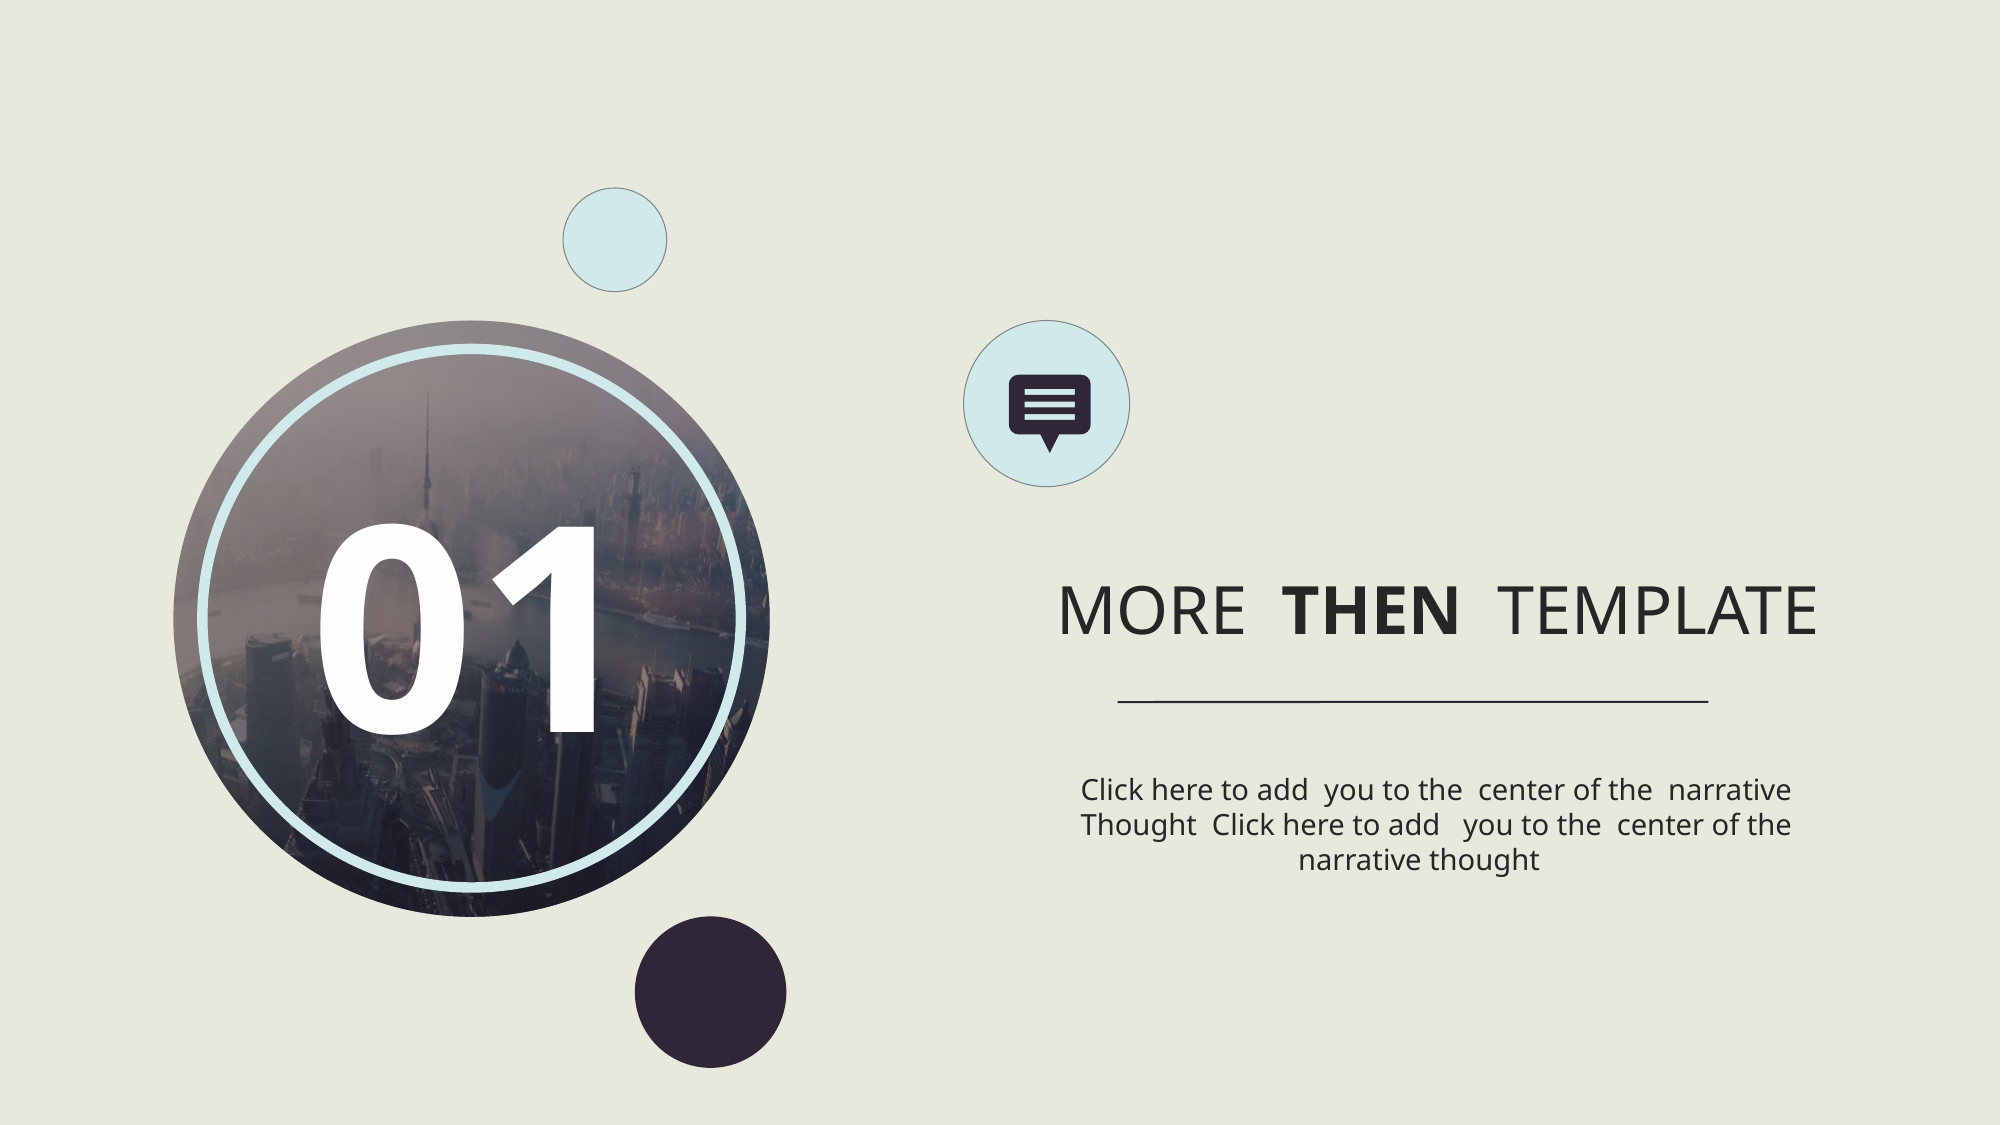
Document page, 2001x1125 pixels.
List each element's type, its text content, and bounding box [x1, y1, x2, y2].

text_box MORE THEN TEMPLATE [1011, 560, 1835, 656]
text_box 01 [295, 437, 655, 798]
text_box [173, 320, 770, 917]
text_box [1008, 374, 1091, 454]
text_box [634, 916, 787, 1068]
text_box [202, 348, 741, 888]
text_box [963, 320, 1130, 487]
text_box Click here to add you to the center of the narrative Thought Click here to add you to the center of the narrative thought [1065, 684, 1815, 884]
text_box [563, 187, 667, 292]
